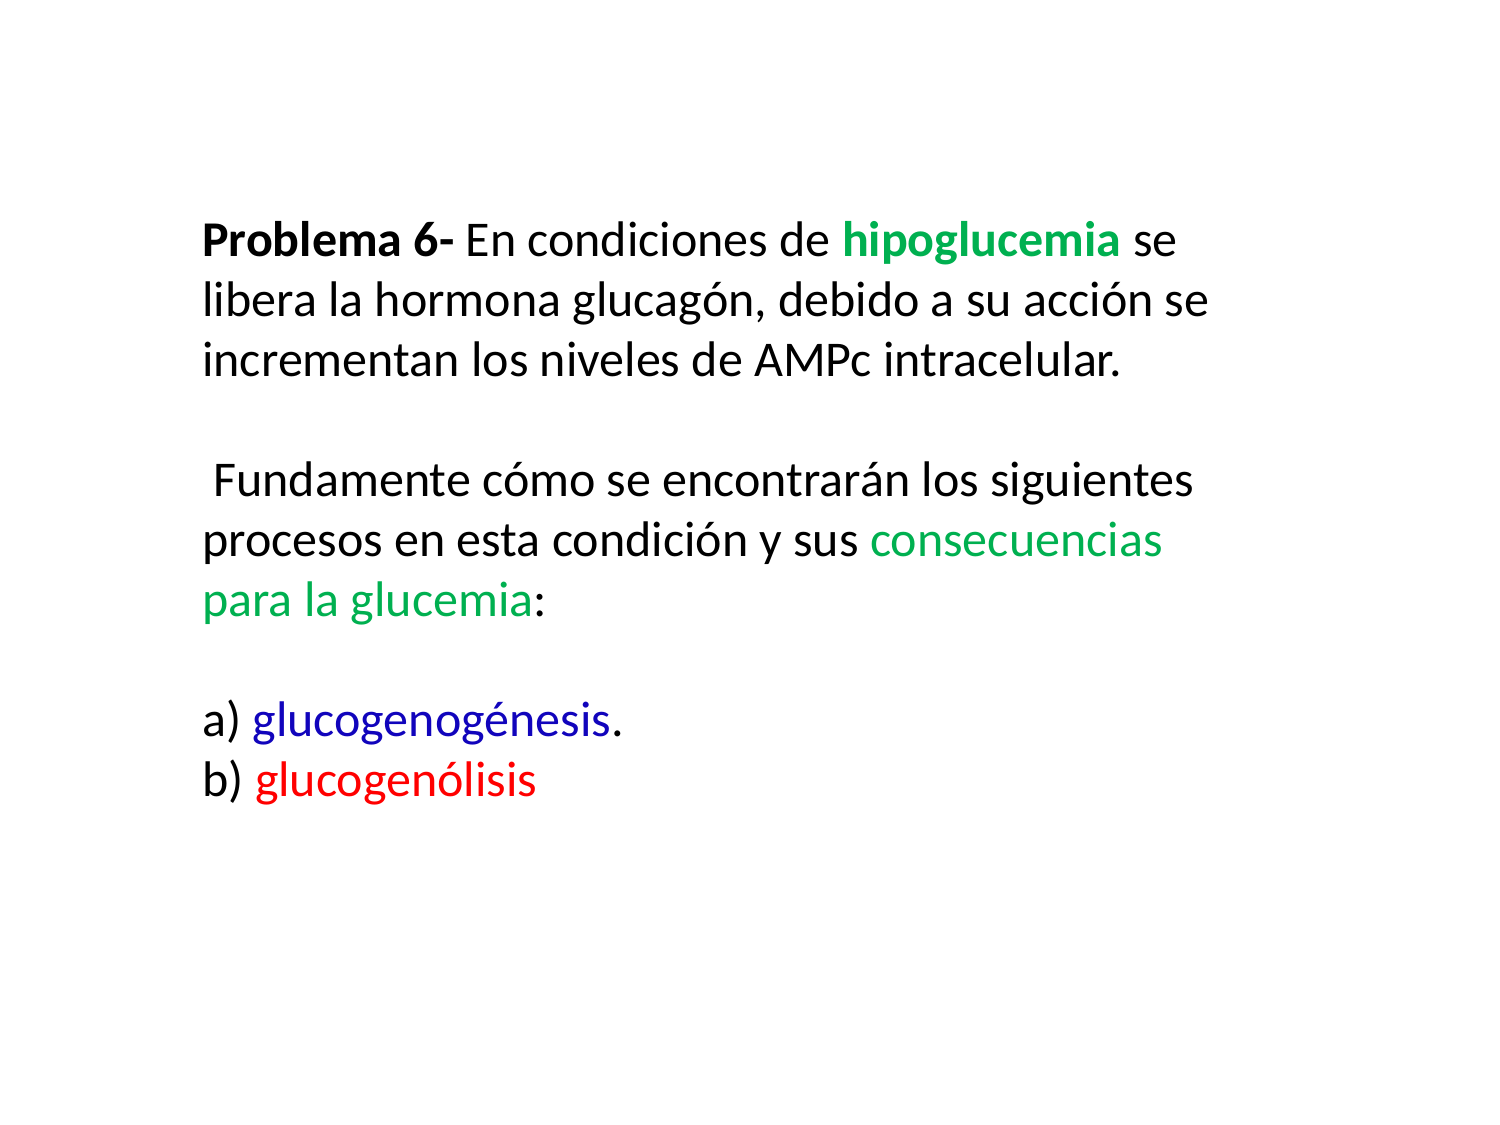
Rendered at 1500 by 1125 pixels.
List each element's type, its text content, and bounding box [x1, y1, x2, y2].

text_box Problema 6- En condiciones de hipoglucemia se libera la hormona glucagón, debido a su acción se incrementan los niveles de AMPc intracelular. Fundamente cómo se encontrarán los siguientes procesos en esta condición y sus consecuencias para la glucemia: a) glucogenogénesis. b) glucogenólisis [187, 199, 1254, 874]
